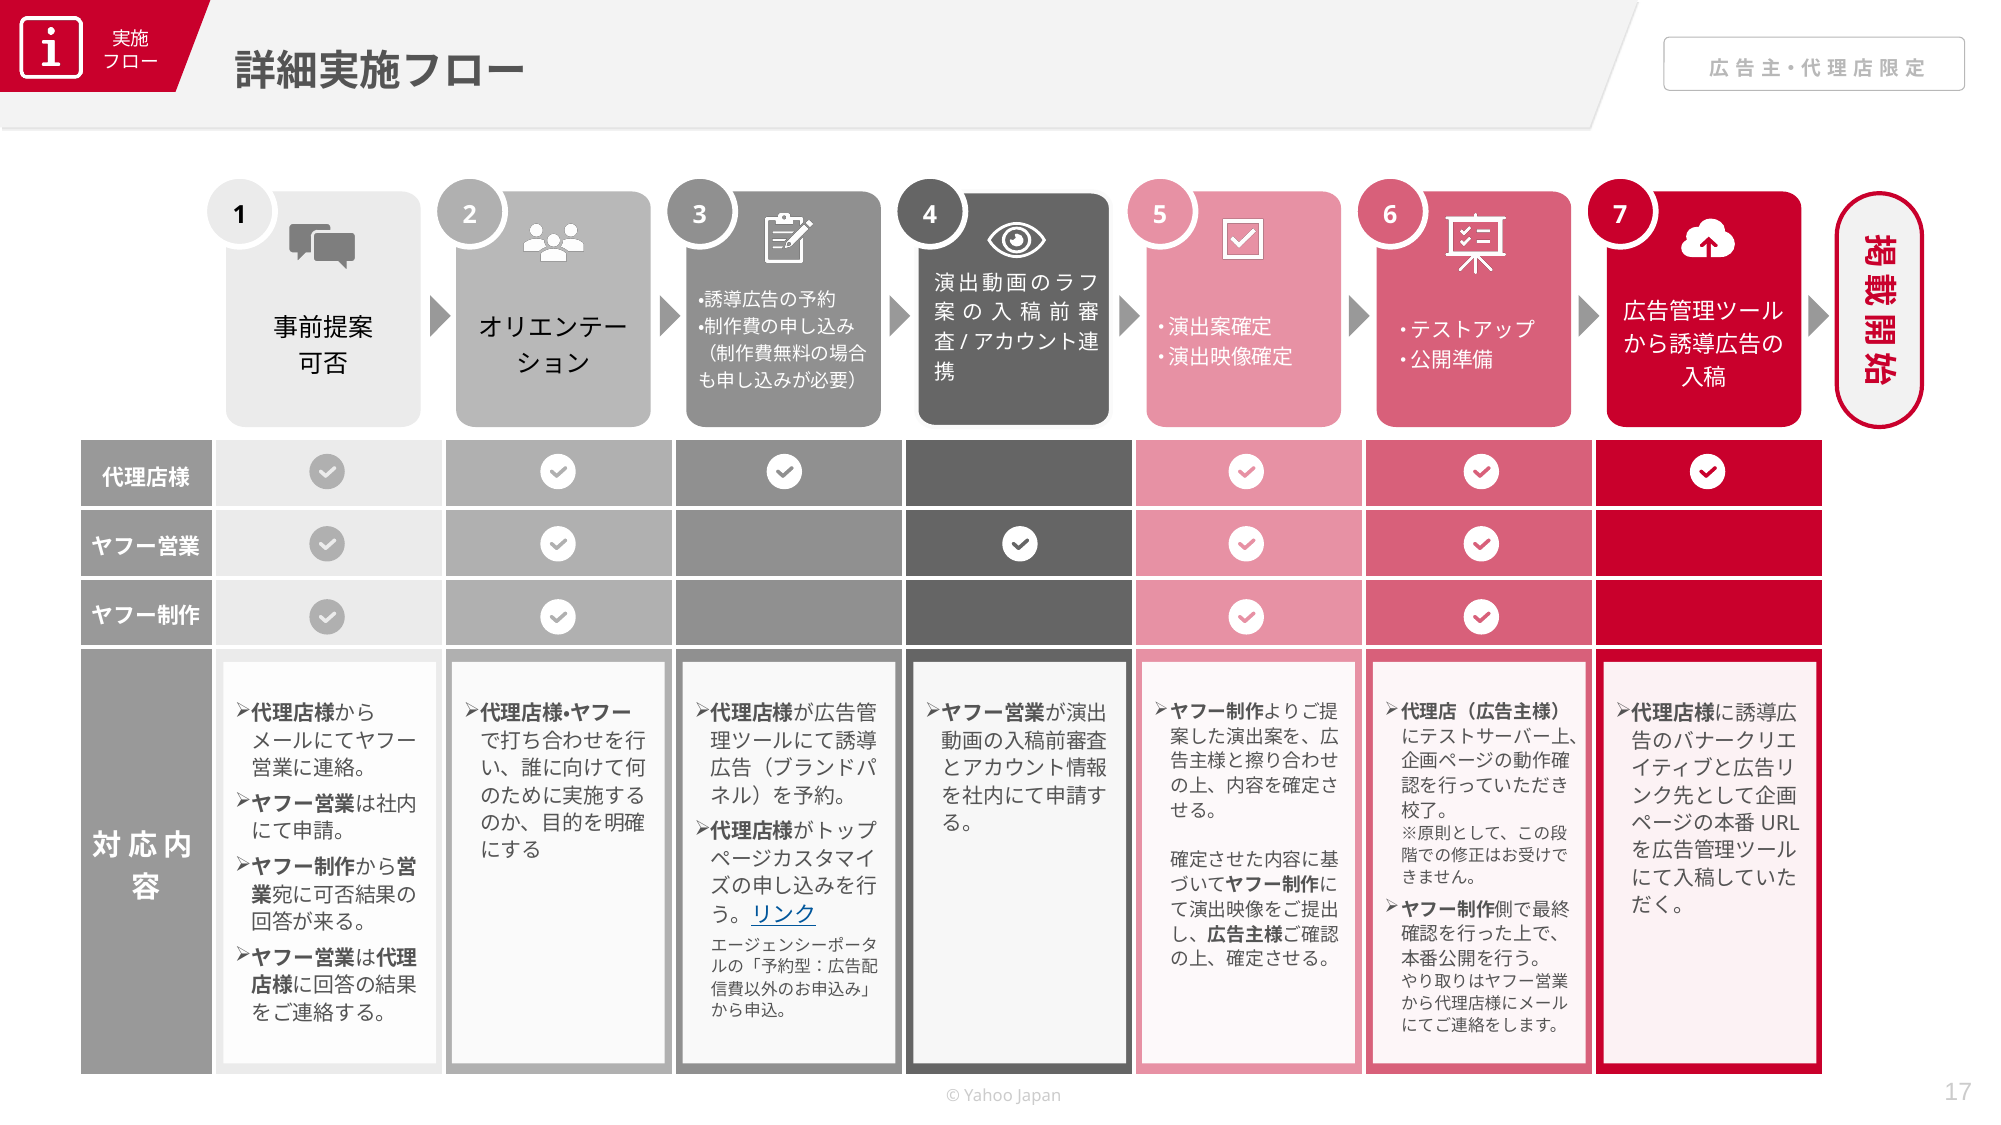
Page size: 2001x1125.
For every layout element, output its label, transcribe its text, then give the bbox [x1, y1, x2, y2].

text_box 6 [1354, 175, 1426, 247]
text_box [1228, 526, 1264, 562]
table_cell [216, 510, 442, 576]
text_box [889, 295, 911, 337]
text_box [659, 295, 681, 337]
text_box [1808, 295, 1830, 337]
table_cell [1366, 580, 1592, 645]
table_header 代理店様 [81, 440, 212, 506]
text_box 3 [664, 175, 736, 247]
picture [1436, 204, 1515, 282]
table_cell 対応内容 [81, 649, 212, 1074]
table_cell [1596, 649, 1822, 1074]
text_box [1002, 526, 1038, 562]
table_header [216, 440, 442, 506]
table_cell [676, 580, 902, 645]
list 詳細実施フロー [234, 41, 1570, 97]
text_box 4 [894, 175, 966, 247]
table_cell [906, 649, 1132, 1074]
table_cell [216, 649, 442, 1074]
table_cell [1136, 580, 1362, 645]
text_box 代理店様から メールにてヤフー営業に連絡。 ヤフー営業は社内にて申請。 ヤフー制作から営業宛に可否結果の回答が来る。 ヤフー営業は代理店様に回答の結果をご連絡する。 [223, 661, 437, 1064]
text_box [1348, 295, 1370, 337]
table_cell [446, 580, 672, 645]
text_box [540, 526, 576, 562]
picture [756, 207, 817, 268]
text_box [540, 599, 576, 635]
text_box 7 [1584, 175, 1656, 247]
text_box [1689, 453, 1726, 490]
table_header [1596, 440, 1822, 506]
picture [8, 4, 92, 87]
text_box [1228, 599, 1264, 635]
picture [1207, 203, 1279, 275]
text_box [430, 295, 451, 337]
text_box ヤフー営業が演出動画の入稿前審査とアカウント情報を社内にて申請する。 [913, 661, 1127, 1064]
text_box 代理店（広告主様）にテストサーバー上、企画ページの動作確認を行っていただき校了。 ※原則として、この段階での修正はお受けできません。 ヤフー制作側で最終確認を行った上で、本番公開を行う。 やり取りはヤフー営業から代理店様にメールにてご連絡をします。 [1372, 661, 1586, 1064]
text_box [1463, 526, 1500, 562]
table_header [906, 440, 1132, 506]
text_box [1578, 295, 1600, 337]
table_cell [1366, 649, 1592, 1074]
text_box 代理店様が広告管理ツールにて誘導広告（ブランドパネル）を予約。 代理店様がトップページカスタマイズの申し込みを行う。リンク エージェンシーポータルの「予約型：広告配信費以外のお申込み」から申込。 [682, 661, 896, 1064]
text_box 代理店様・ヤフーで打ち合わせを行い、誰に向けて何のために実施するのか、目的を明確にする [451, 661, 665, 1064]
text_box [309, 599, 345, 635]
text_box 5 [1124, 175, 1196, 247]
table_cell ヤフー営業 [81, 510, 212, 576]
table_cell [906, 580, 1132, 645]
text_box 事前提案 可否 [226, 191, 421, 428]
text_box 広告管理ツールから誘導広告の入稿 [1606, 191, 1802, 428]
text_box ヤフー制作よりご提案した演出案を、広告主様と擦り合わせの上、内容を確定させる。 確定させた内容に基づいてヤフー制作にて演出映像をご提出し、広告主様ご確認の上、確定させる。 [1142, 661, 1355, 1064]
table_cell [1596, 510, 1822, 576]
text_box 掲載開始 [1836, 193, 1923, 428]
text_box [766, 453, 803, 490]
text_box [1463, 453, 1500, 490]
table_cell [1596, 580, 1822, 645]
table_header [446, 440, 672, 506]
table_cell [216, 580, 442, 645]
picture [519, 207, 588, 277]
text_box 代理店様に誘導広告のバナークリエイティブと広告リンク先として企画ページの本番URLを広告管理ツールにて入稿していただく。 [1603, 661, 1817, 1064]
text_box [1228, 453, 1264, 490]
text_box [1119, 295, 1141, 337]
table_cell [1366, 510, 1592, 576]
text_box [1681, 218, 1735, 258]
text_box 2 [434, 175, 506, 247]
text_box オリエンテーション [456, 191, 651, 428]
table_header [1366, 440, 1592, 506]
text_box [309, 526, 345, 562]
table_cell [676, 649, 902, 1074]
table_cell [1136, 649, 1362, 1074]
text_box ・誘導広告の予約 ・制作費の申し込み （制作費無料の場合も申し込みが必要） [686, 191, 881, 428]
text_box テストアップ 公開準備 [1376, 191, 1572, 428]
text_box 1 [204, 175, 276, 247]
table_cell [1136, 510, 1362, 576]
list 実施 フロー [98, 12, 170, 81]
table_cell [446, 510, 672, 576]
table_cell [446, 649, 672, 1074]
text_box 演出案確定 演出映像確定 [1146, 191, 1342, 428]
table_header [676, 440, 902, 506]
table_header [1136, 440, 1362, 506]
table_cell [906, 510, 1132, 576]
picture [283, 207, 361, 286]
text_box 演出動画のラフ案の入稿前審査/アカウント連携 [916, 191, 1111, 428]
table_cell ヤフー制作 [81, 580, 212, 645]
table_cell [676, 510, 902, 576]
text_box [309, 453, 345, 490]
text_box [1463, 599, 1500, 635]
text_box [986, 221, 1047, 259]
text_box [540, 453, 576, 490]
